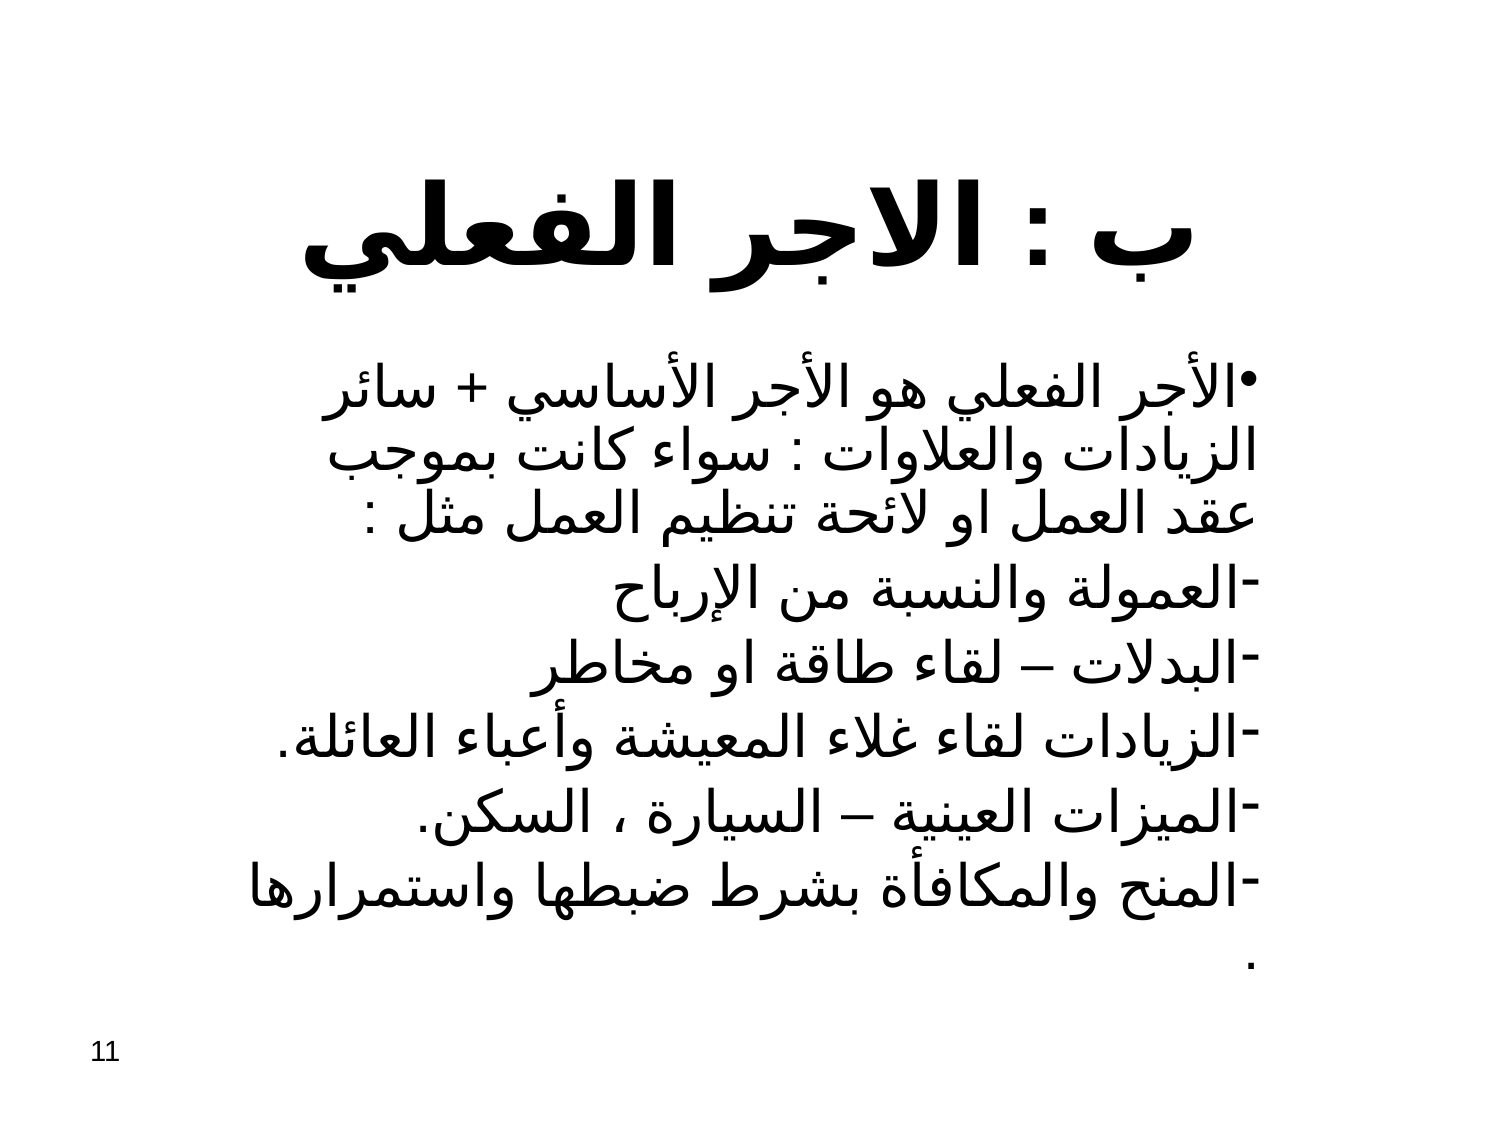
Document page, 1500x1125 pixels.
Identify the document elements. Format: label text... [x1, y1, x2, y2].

subtitle الأجر الفعلي هو الأجر الأساسي + سائر الزيادات والعلاوات : سواء كانت بموجب عقد العمل او لائحة تنظيم العمل مثل : العمولة والنسبة من الإرباح البدلات – لقاء طاقة او مخاطر الزيادات لقاء غلاء المعيشة وأعباء العائلة. الميزات العينية – السيارة ، السكن. المنح والمكافأة بشرط ضبطها واستمرارها . [224, 349, 1276, 851]
slide_number 11 [74, 1024, 426, 1103]
title ب : الاجر الفعلي [112, 99, 1388, 342]
